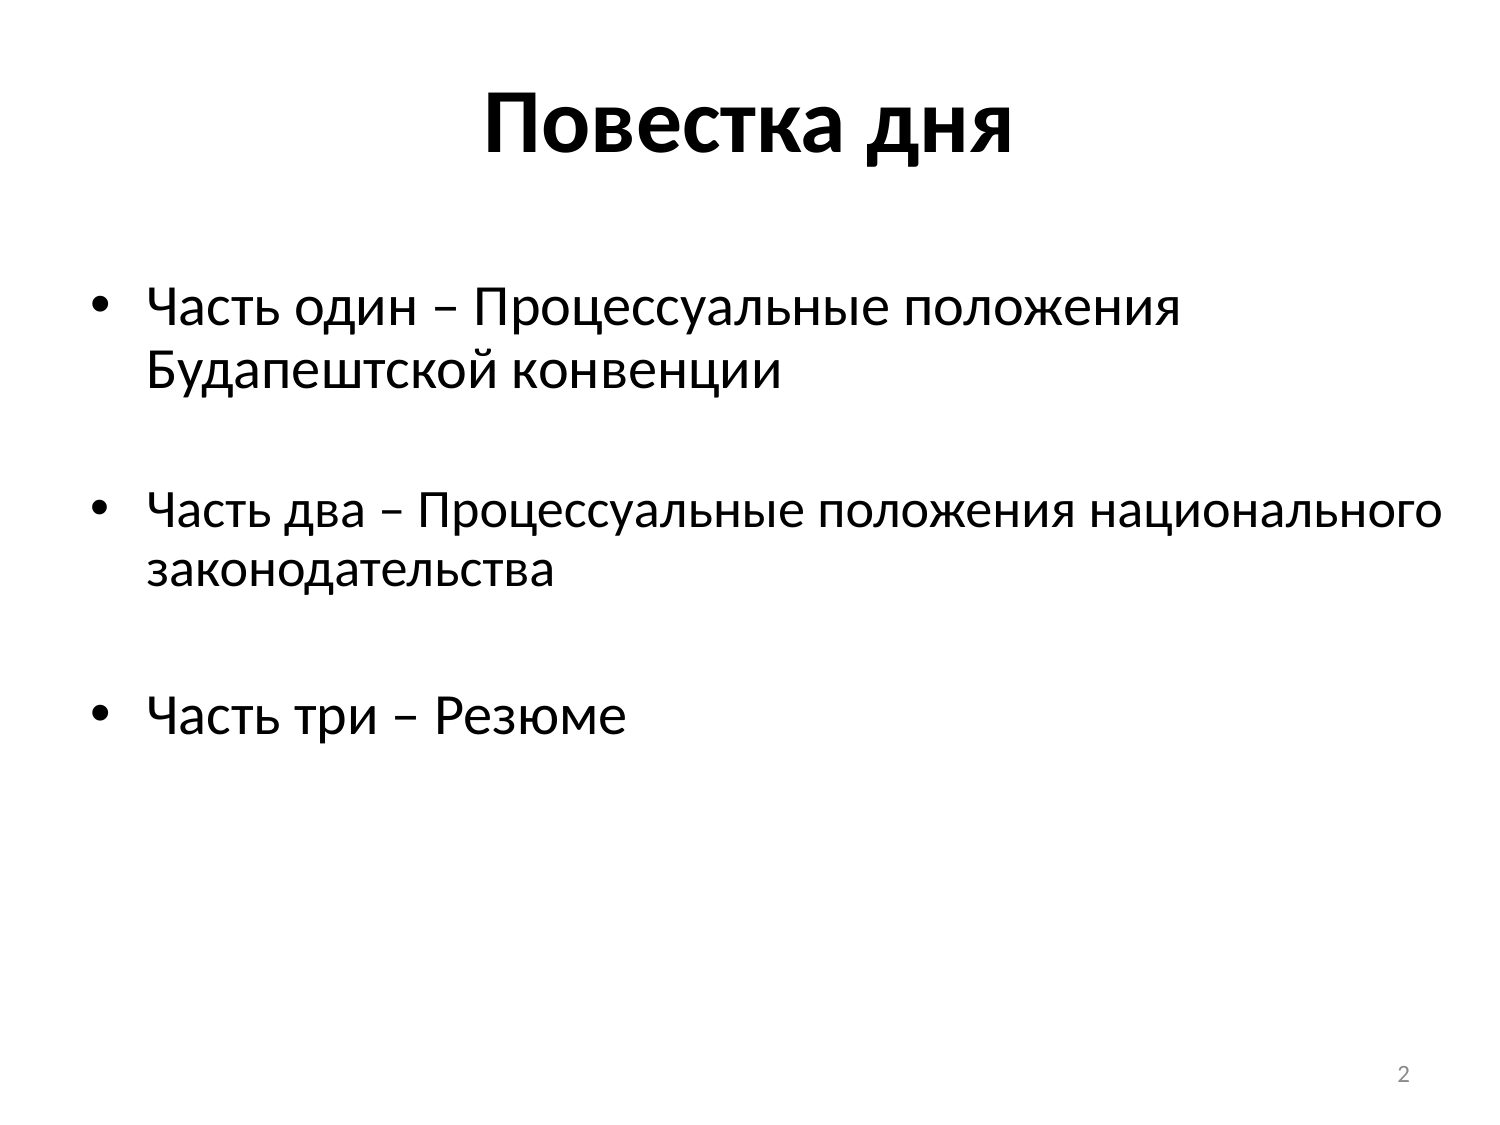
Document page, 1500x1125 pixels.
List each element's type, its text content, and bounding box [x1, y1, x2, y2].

title Повестка дня [74, 44, 1426, 185]
list Часть один – Процессуальные положения Будапештской конвенции Часть два – Процессуальные положения национального законодательства Часть три – Резюме [74, 185, 1472, 1088]
slide_number 2 [1074, 1042, 1425, 1103]
